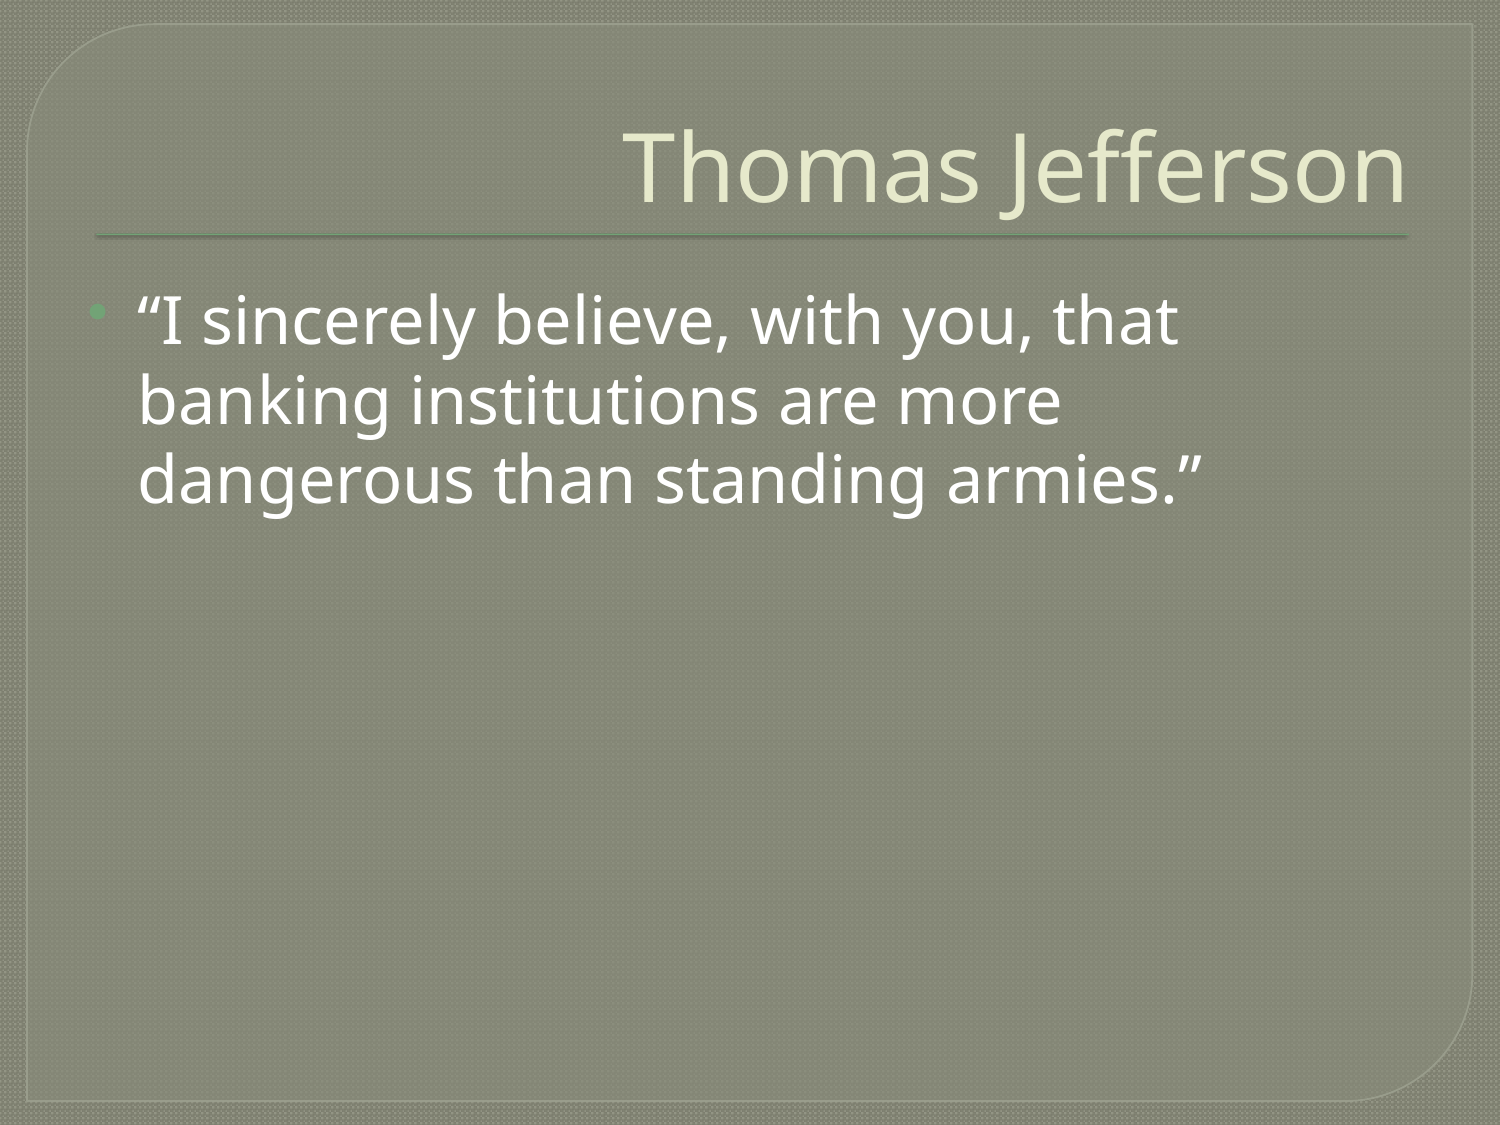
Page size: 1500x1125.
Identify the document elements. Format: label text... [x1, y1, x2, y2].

title Thomas Jefferson [75, 41, 1425, 230]
list “I sincerely believe, with you, that banking institutions are more dangerous than standing armies.” [75, 270, 1425, 1013]
